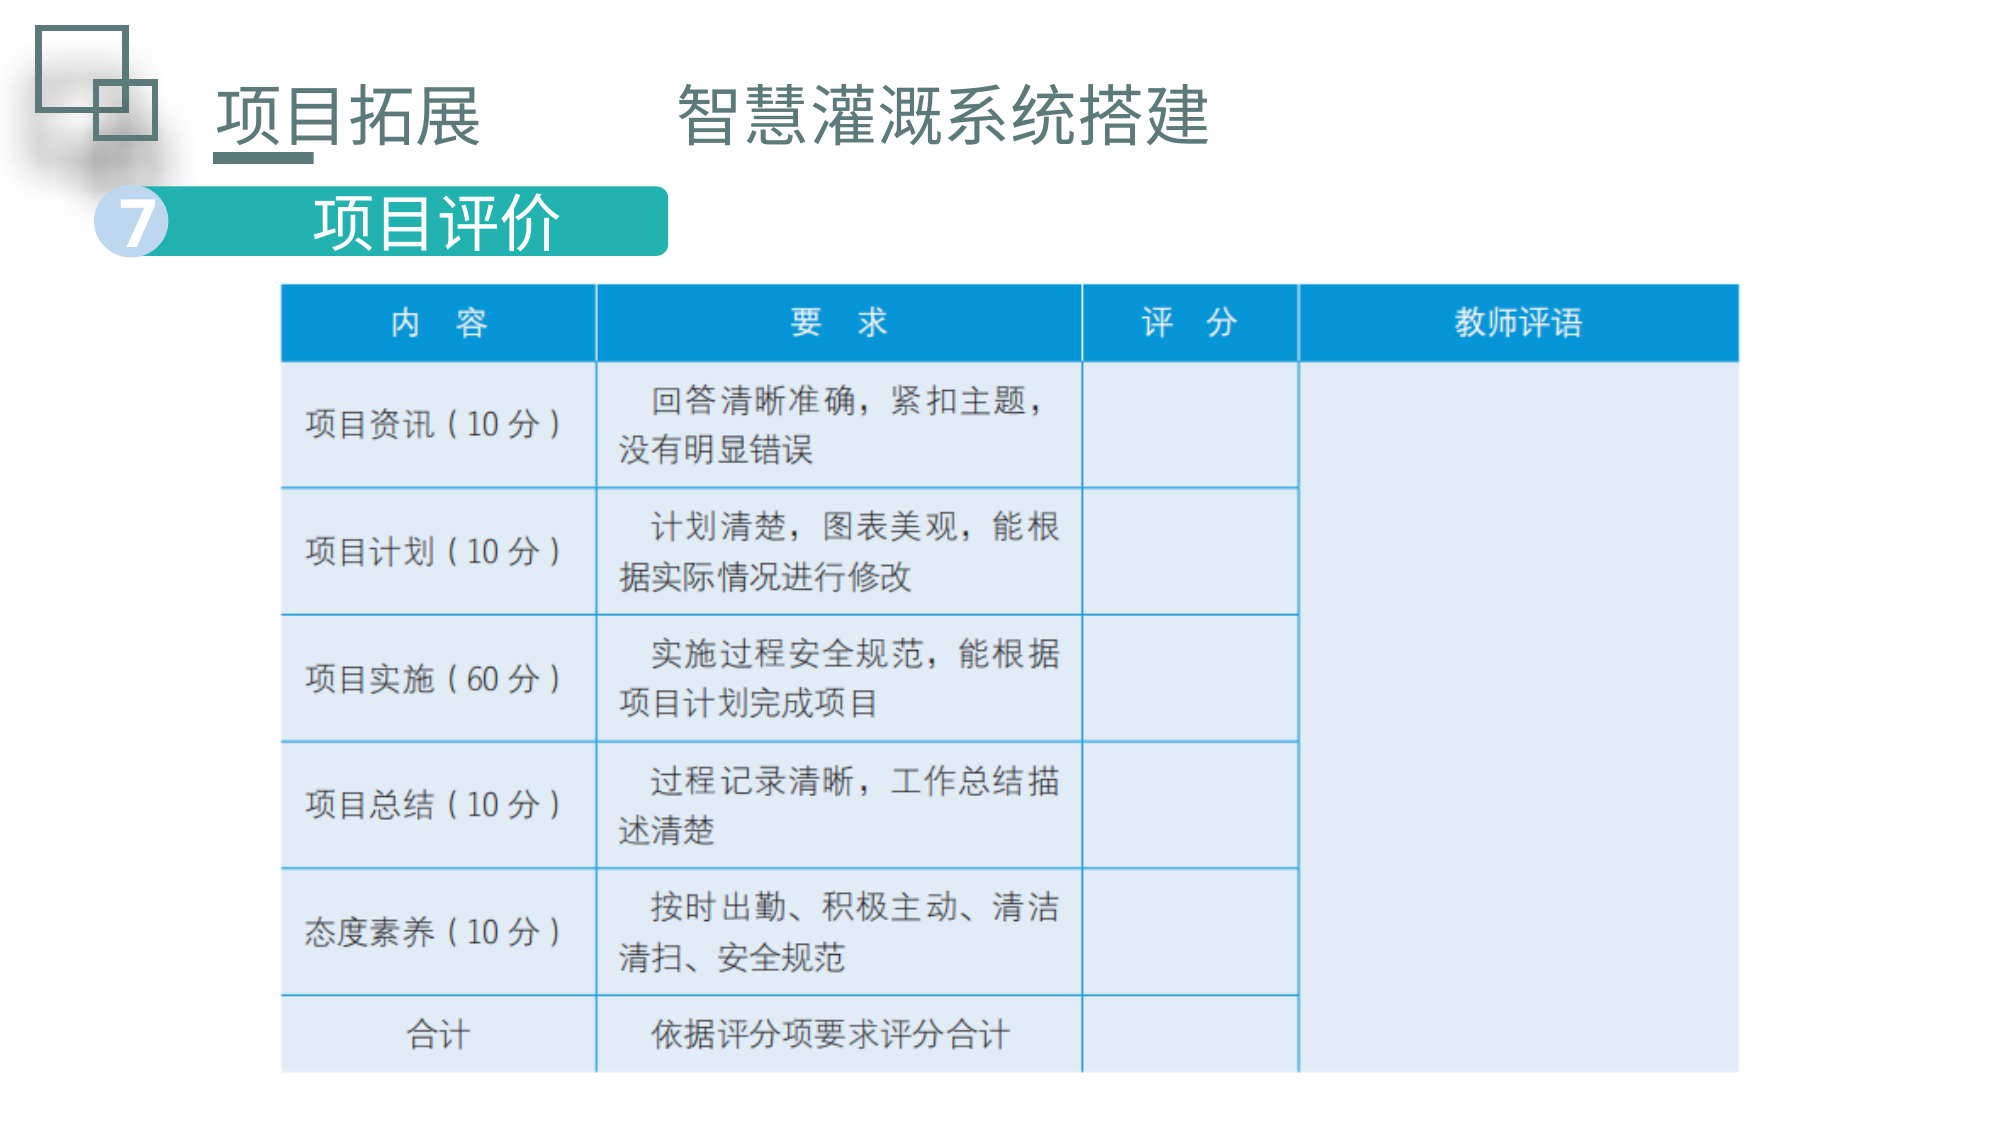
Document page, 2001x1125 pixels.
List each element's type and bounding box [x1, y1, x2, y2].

picture [255, 266, 1766, 1095]
text_box [37, 27, 127, 111]
text_box [173, 66, 1496, 164]
text_box [95, 81, 156, 139]
text_box [94, 184, 669, 258]
